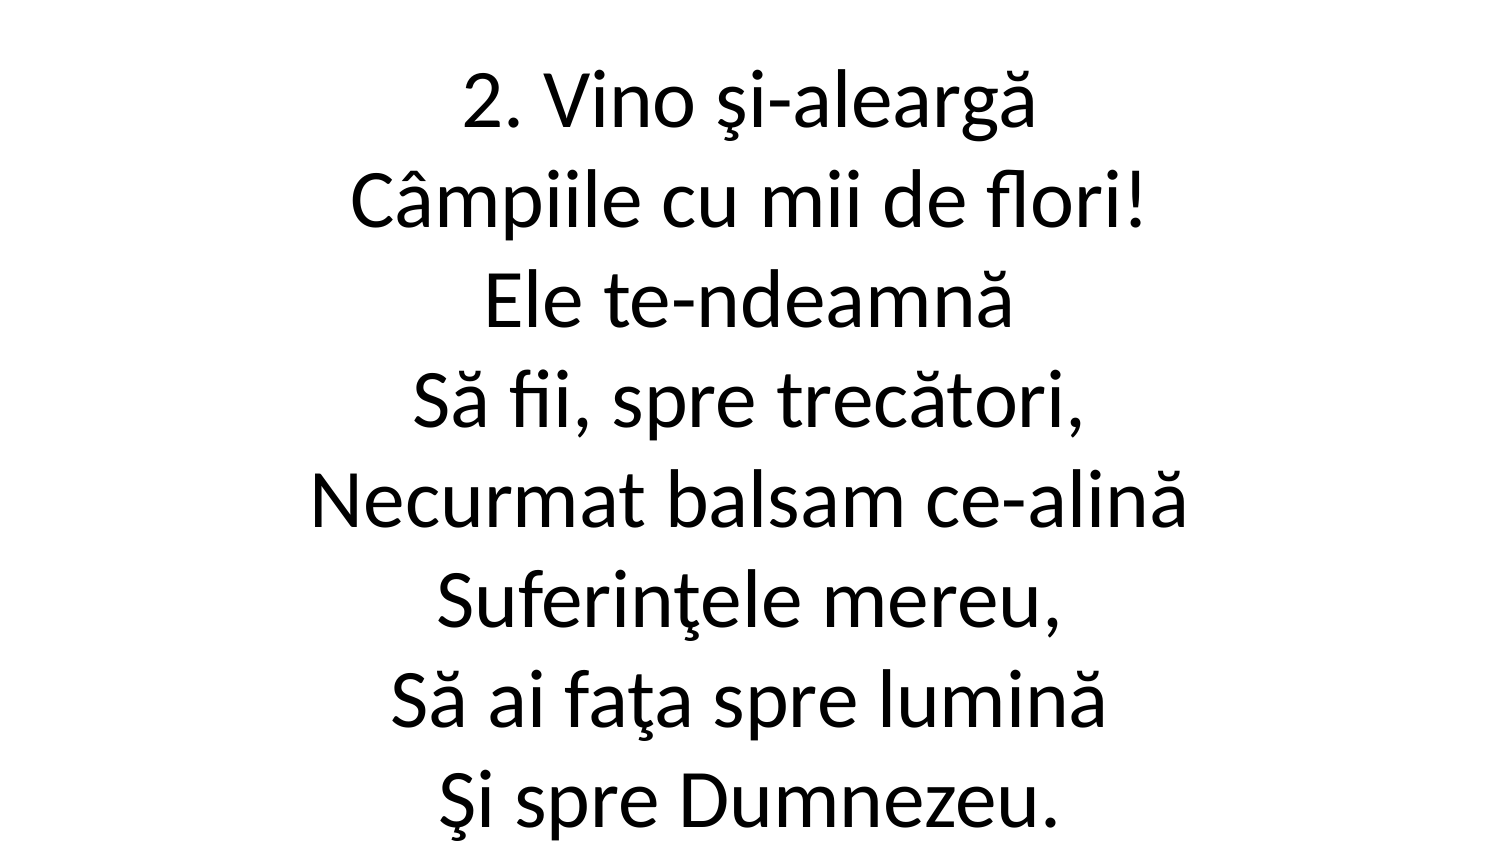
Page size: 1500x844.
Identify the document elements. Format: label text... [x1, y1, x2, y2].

text_box 2. Vino şi-aleargă Câmpiile cu mii de flori! Ele te-ndeamnă Să fii, spre trecători, Necurmat balsam ce-alină Suferinţele mereu, Să ai faţa spre lumină Şi spre Dumnezeu. [295, 0, 1205, 844]
